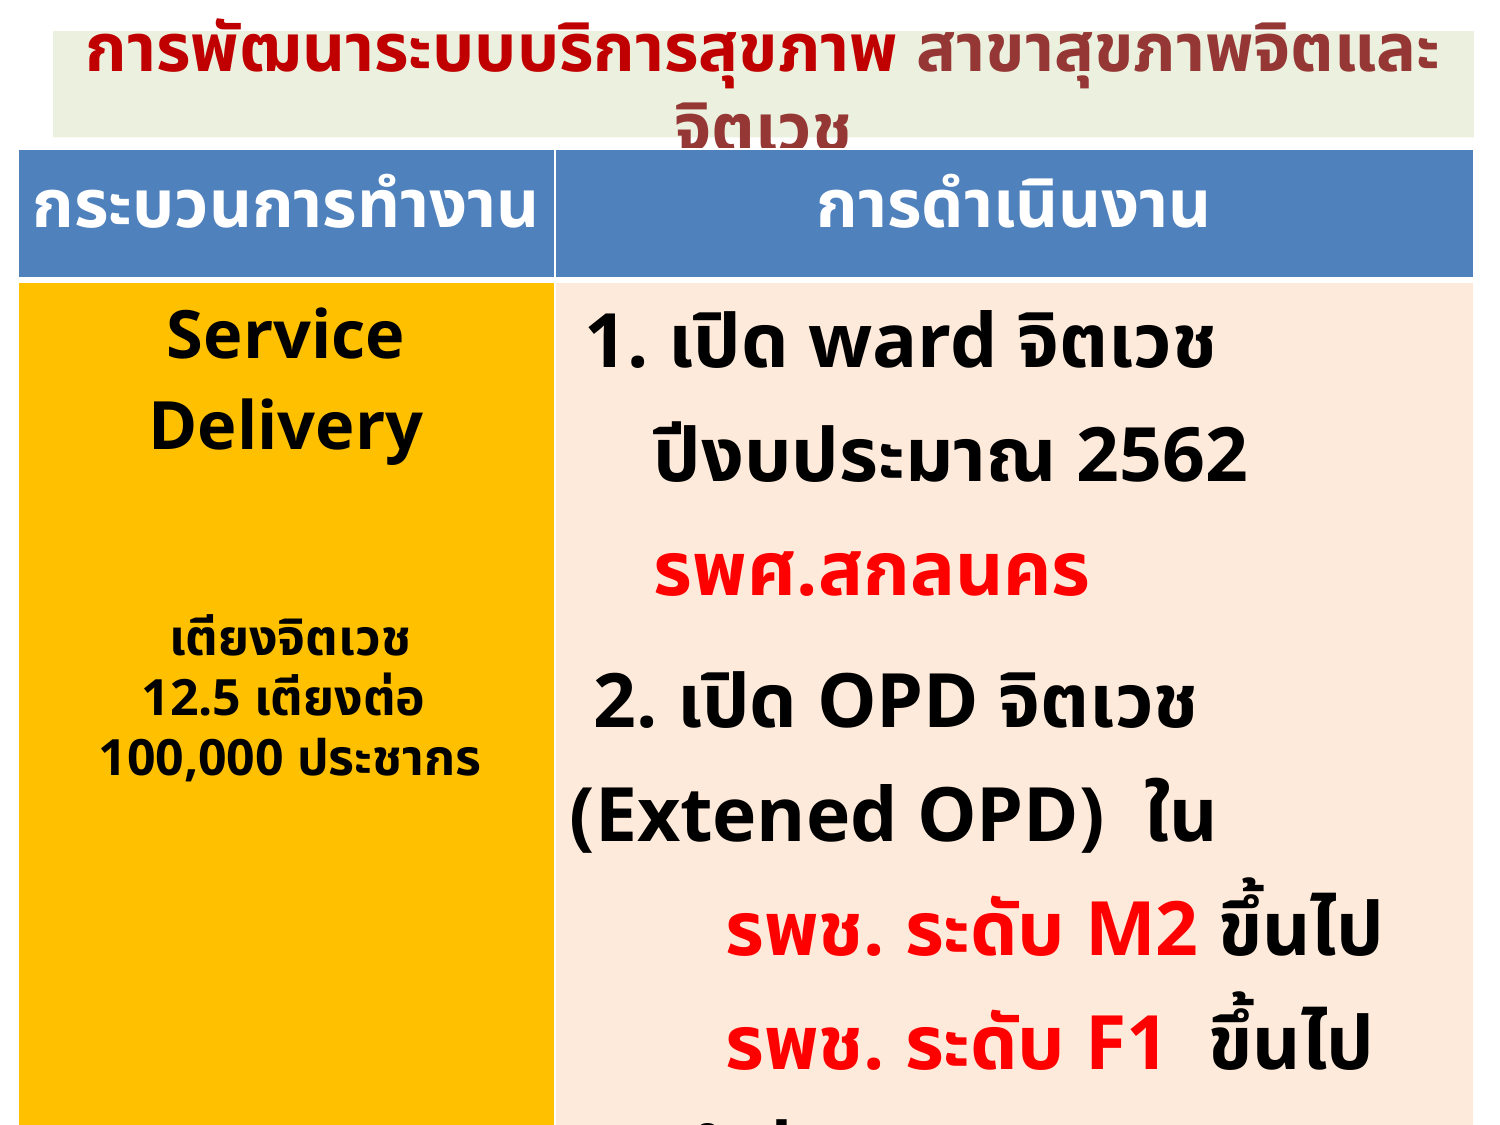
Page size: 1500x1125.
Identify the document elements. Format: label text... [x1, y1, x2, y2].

table_header การดำเนินงาน [556, 150, 1473, 277]
table_cell 1. เปิด ward จิตเวช ปีงบประมาณ 2562 รพศ.สกลนคร 2. เปิด OPD จิตเวช (Extened OPD) ใน รพช. ระดับ M2 ขึ้นไป รพช. ระดับ F1 ขึ้นไป 3. นำร่องDashborad 506 จิตเวช ปีงบประมาณ2562 ในพื้นที่ จังหวัดเลย หนองบัวลำภู [556, 283, 1473, 1125]
title การพัฒนาระบบบริการสุขภาพ สาขาสุขภาพจิตและจิตเวช [53, 31, 1474, 138]
text_box เตียงจิตเวช 12.5 เตียงต่อ 100,000 ประชากร [83, 597, 497, 793]
table_cell Service Delivery [19, 283, 554, 1125]
table_header กระบวนการทำงาน [19, 150, 554, 277]
